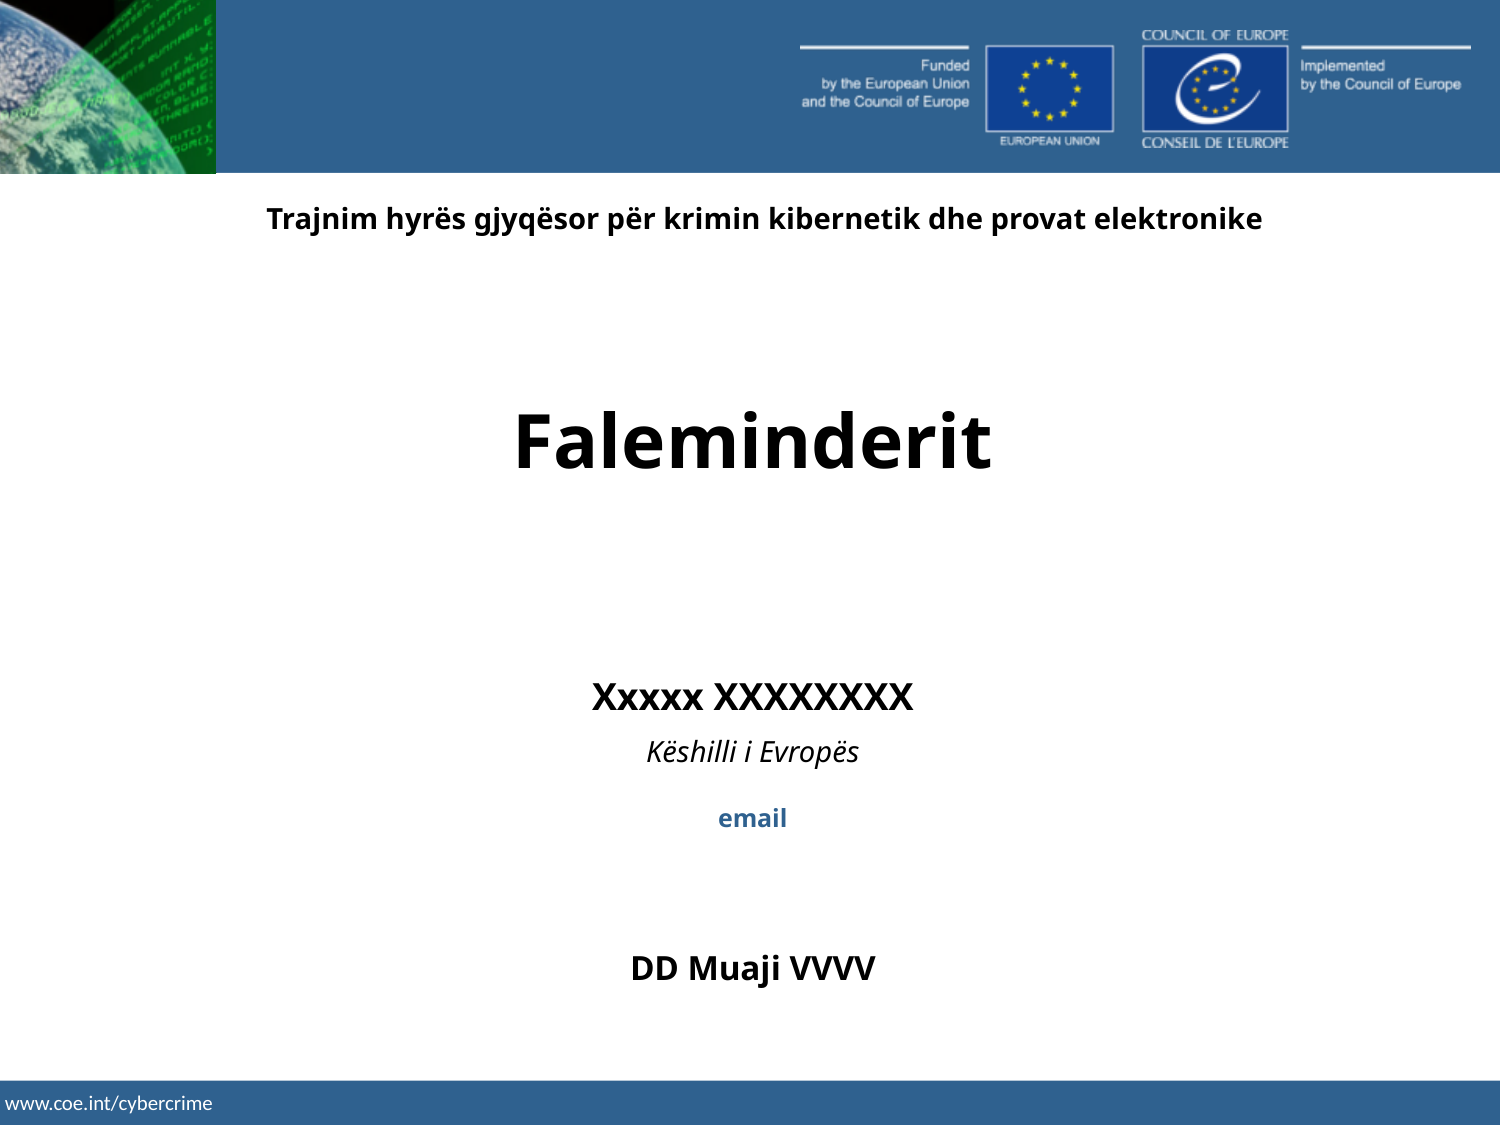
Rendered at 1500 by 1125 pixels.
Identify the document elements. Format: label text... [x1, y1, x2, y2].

picture [0, 0, 216, 174]
picture [799, 30, 1471, 148]
text_box Faleminderit Xxxxx XXXXXXXX Këshilli i Evropës email DD Muaji VVVV [47, 385, 1459, 995]
text_box [216, 0, 1500, 174]
text_box Trajnim hyrës gjyqësor për krimin kibernetik dhe provat elektronike [59, 193, 1471, 243]
